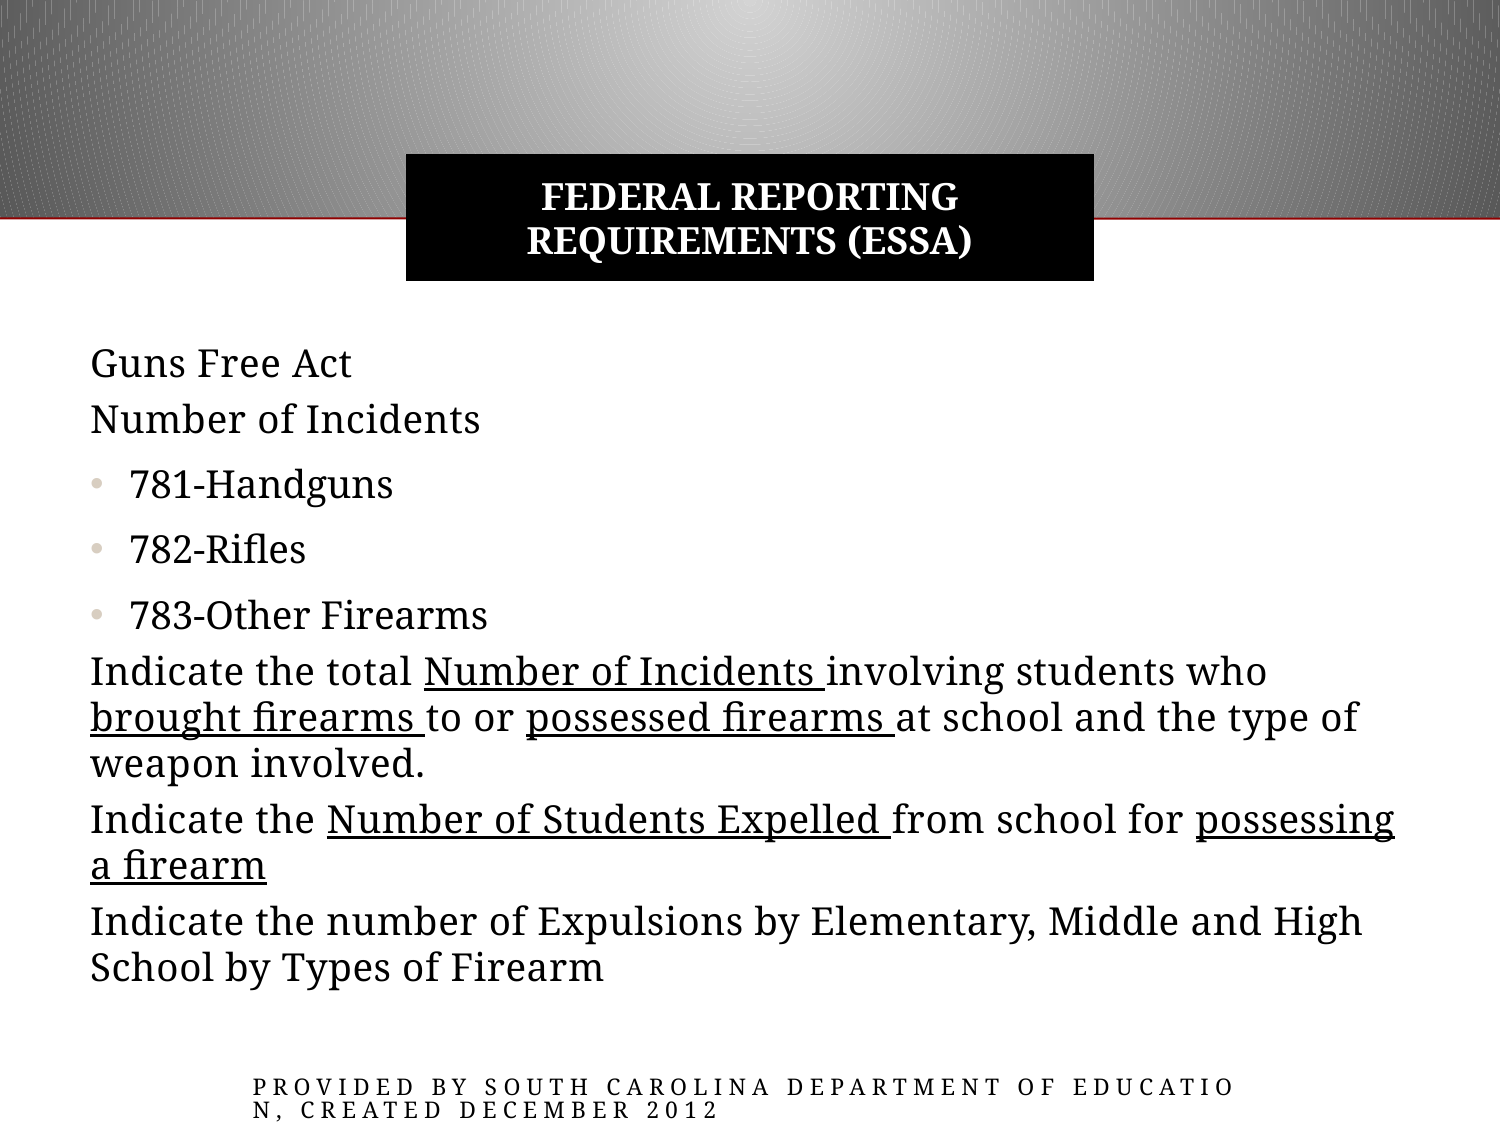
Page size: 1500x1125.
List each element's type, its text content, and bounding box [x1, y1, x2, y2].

list Guns Free Act Number of Incidents 781-Handguns 782-Rifles 783-Other Firearms Indicate the total Number of Incidents involving students who brought firearms to or possessed firearms at school and the type of weapon involved. Indicate the Number of Students Expelled from school for possessing a firearm Indicate the number of Expulsions by Elementary, Middle and High School by Types of Firearm [75, 331, 1425, 1000]
footer Provided by South Carolina Department of Education, created December 2012 [237, 1064, 1263, 1112]
title Federal Reporting Requirements (ESSA) [406, 154, 1094, 281]
